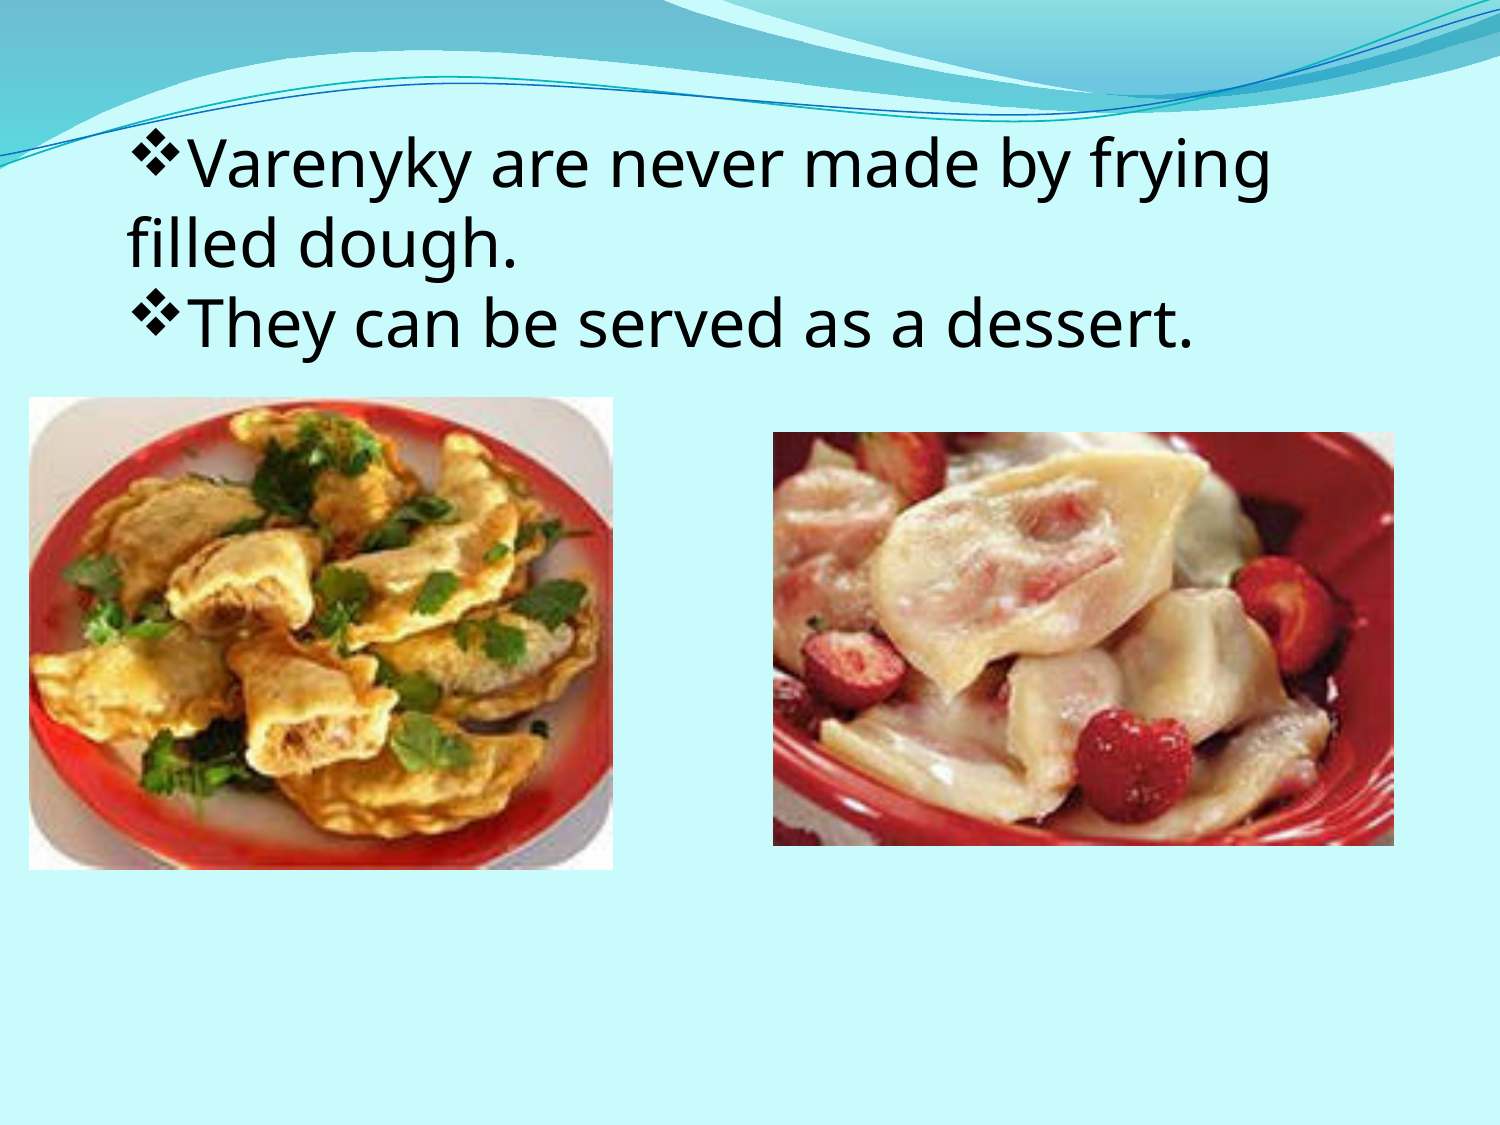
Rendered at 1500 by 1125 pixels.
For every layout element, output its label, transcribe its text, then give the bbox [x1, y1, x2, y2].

picture [773, 432, 1394, 847]
text_box Varenyky are never made by frying filled dough. They can be served as a dessert. [112, 113, 1306, 369]
picture [29, 396, 613, 870]
